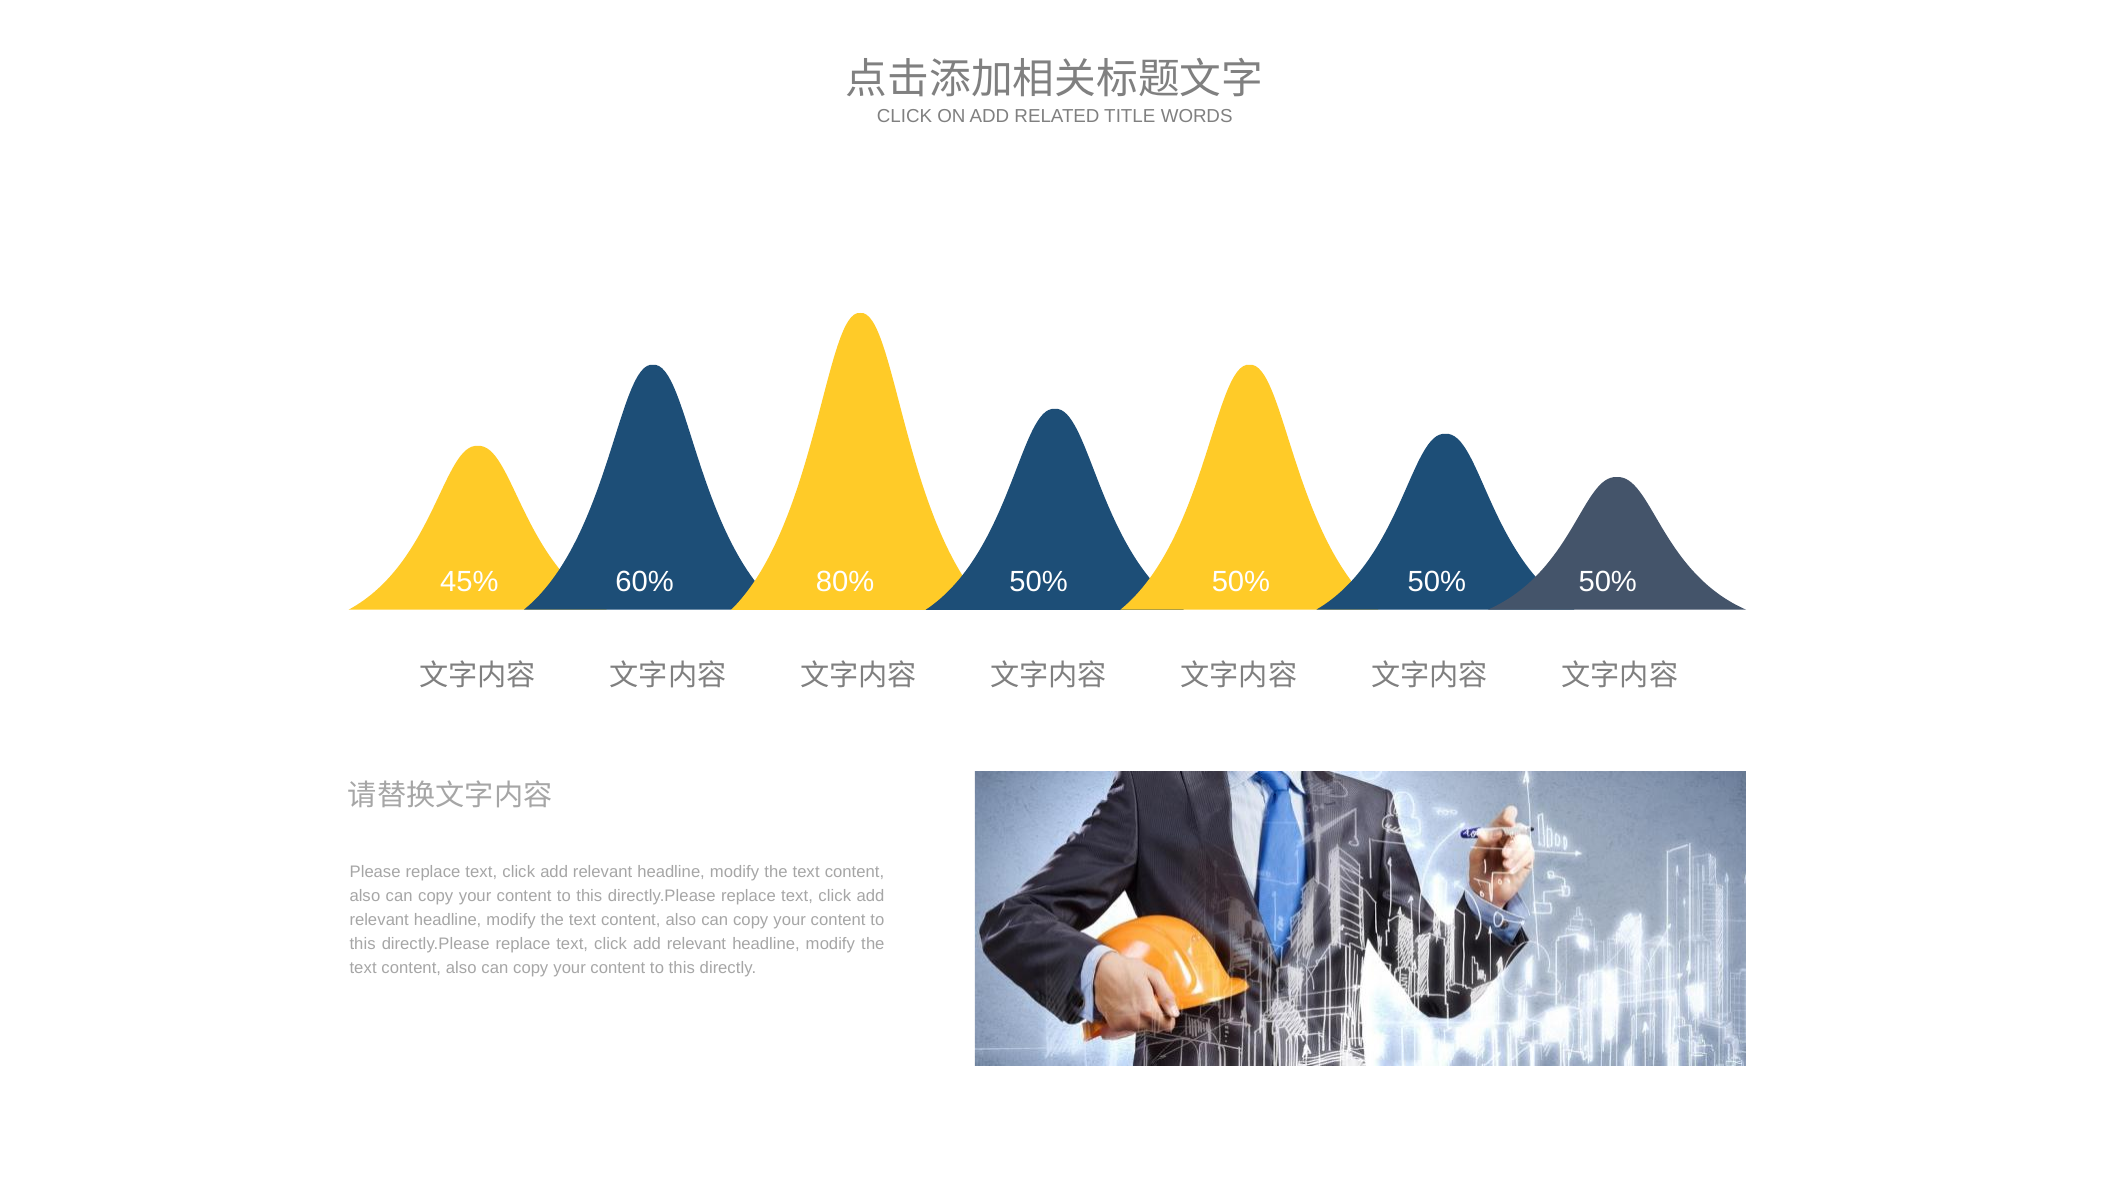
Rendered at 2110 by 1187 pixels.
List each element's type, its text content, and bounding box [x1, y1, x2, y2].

text_box 文字内容 [594, 642, 742, 699]
text_box 文字内容 [404, 642, 552, 699]
text_box [523, 364, 755, 610]
text_box [731, 312, 962, 610]
text_box 文字内容 [975, 642, 1123, 699]
text_box 文字内容 [1165, 642, 1313, 699]
text_box Please replace text, click add relevant headline, modify the text content, also can copy your content to this directly.Please replace text, click add relevant headline, modify the text content, also can copy your content to this directly.Please replace text, click add relevant headline, modify the text content, also can copy your content to this directly. [345, 852, 890, 982]
text_box 45% [425, 548, 514, 606]
text_box 请替换文字内容 [343, 771, 607, 816]
text_box 50% [1392, 548, 1482, 606]
text_box [348, 445, 559, 610]
text_box [1120, 364, 1351, 610]
text_box [1316, 433, 1535, 610]
text_box 60% [600, 548, 689, 606]
text_box 50% [994, 548, 1083, 606]
text_box 80% [801, 548, 890, 606]
text_box 50% [1197, 548, 1286, 606]
text_box [974, 770, 1747, 1067]
text_box CLICK ON ADD RELATED TITLE WORDS [852, 95, 1257, 130]
text_box [1487, 477, 1747, 610]
text_box [925, 408, 1149, 610]
text_box 文字内容 [1546, 642, 1694, 699]
text_box 文字内容 [1356, 642, 1504, 699]
text_box 50% [1563, 548, 1652, 606]
text_box 点击添加相关标题文字 [803, 44, 1307, 107]
text_box 文字内容 [785, 642, 932, 699]
